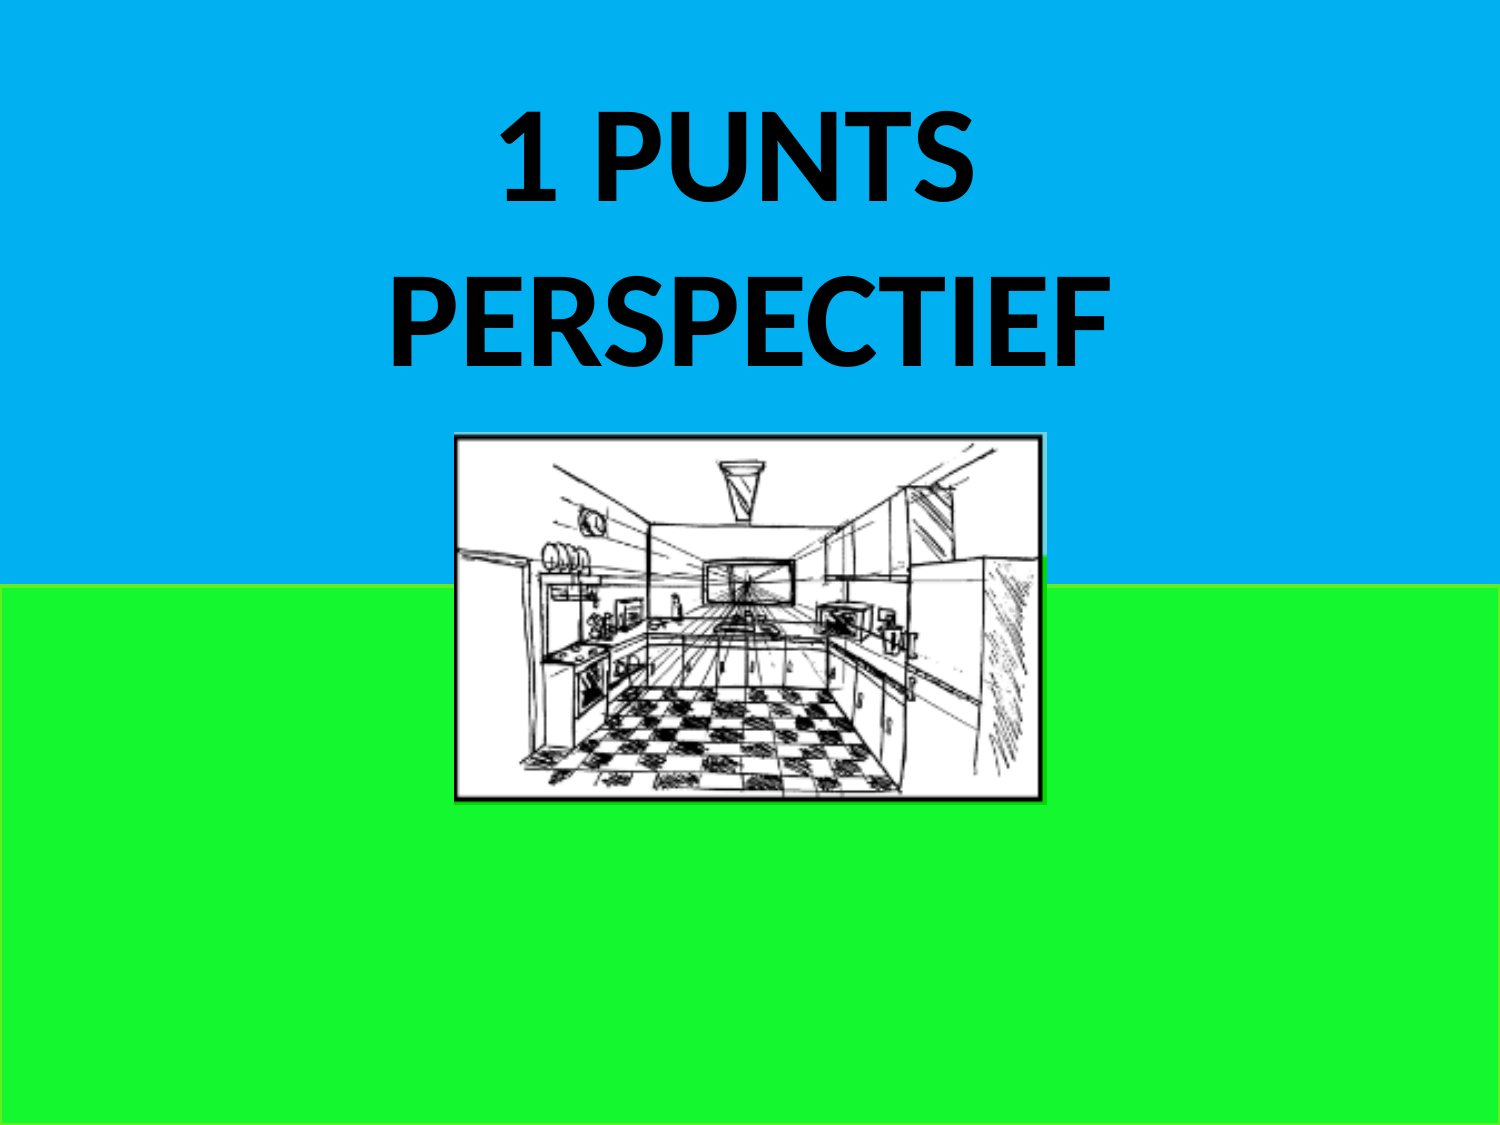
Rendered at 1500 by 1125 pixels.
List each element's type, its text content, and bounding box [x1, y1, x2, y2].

text_box 1 PUNTS PERSPECTIEF [286, 56, 1214, 402]
text_box [0, 584, 1500, 1125]
picture [453, 433, 1048, 805]
